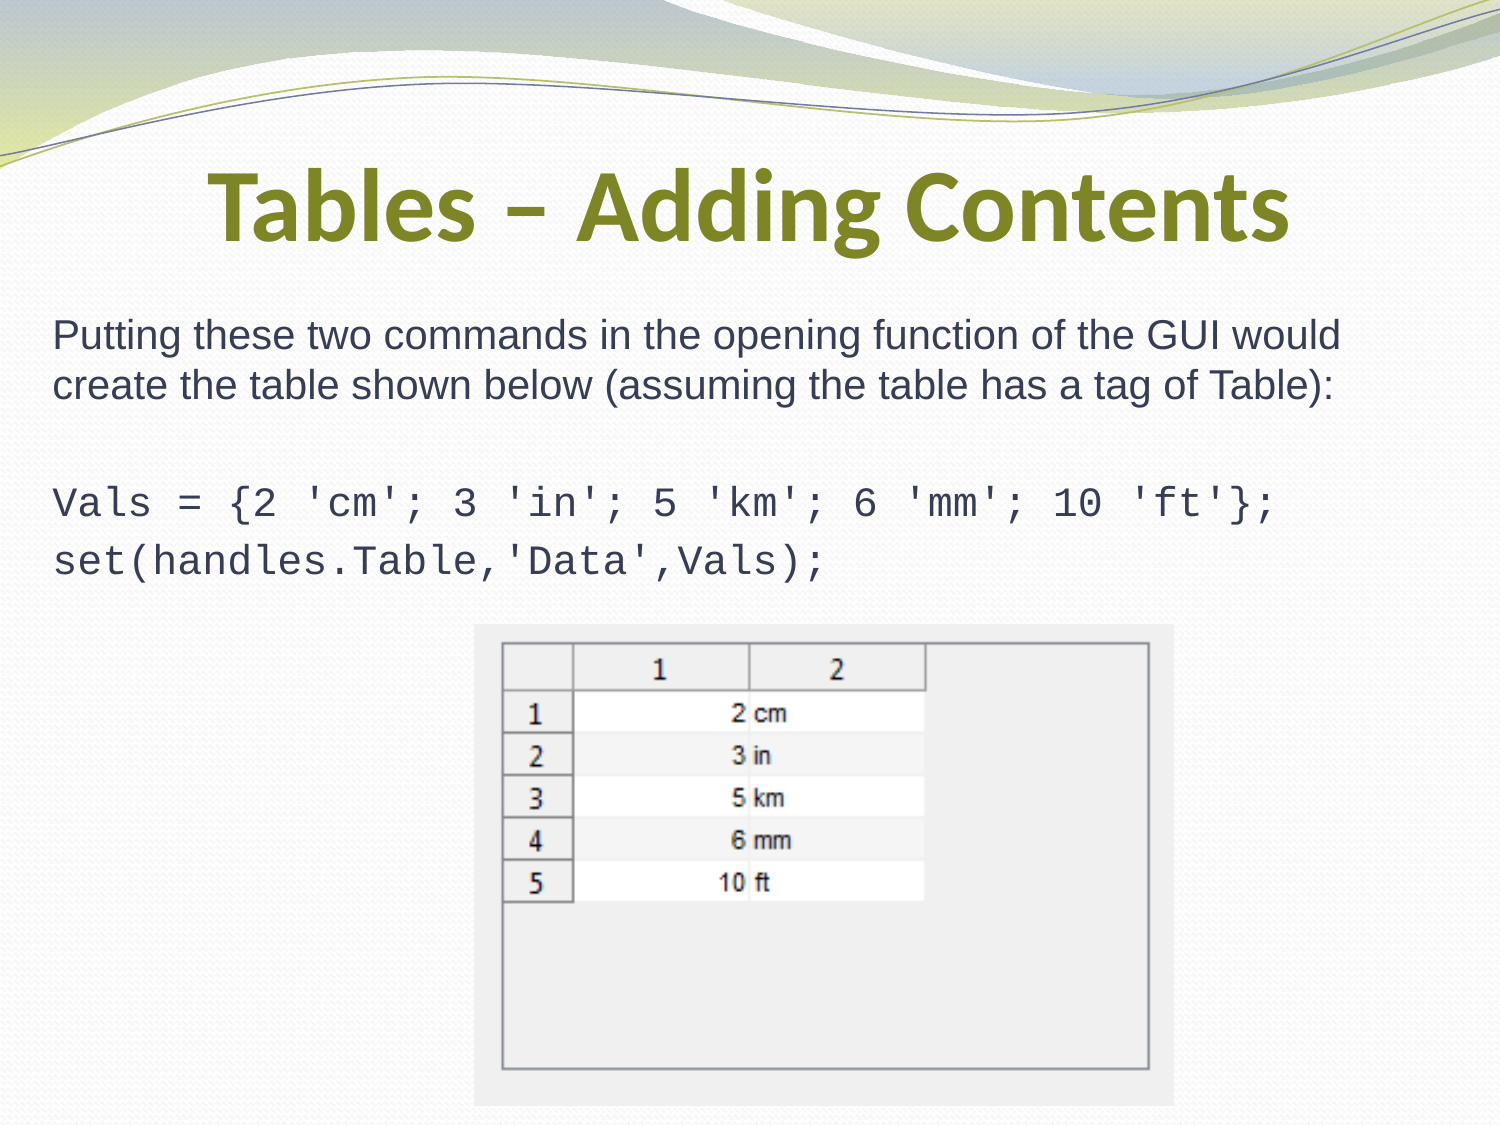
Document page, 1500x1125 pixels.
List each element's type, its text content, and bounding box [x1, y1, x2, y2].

list Putting these two commands in the opening function of the GUI would create the table shown below (assuming the table has a tag of Table): Vals = {2 'cm'; 3 'in'; 5 'km'; 6 'mm'; 10 'ft'}; set(handles.Table,'Data',Vals); [37, 299, 1463, 613]
picture [474, 624, 1174, 1106]
title Tables – Adding Contents [75, 75, 1425, 263]
